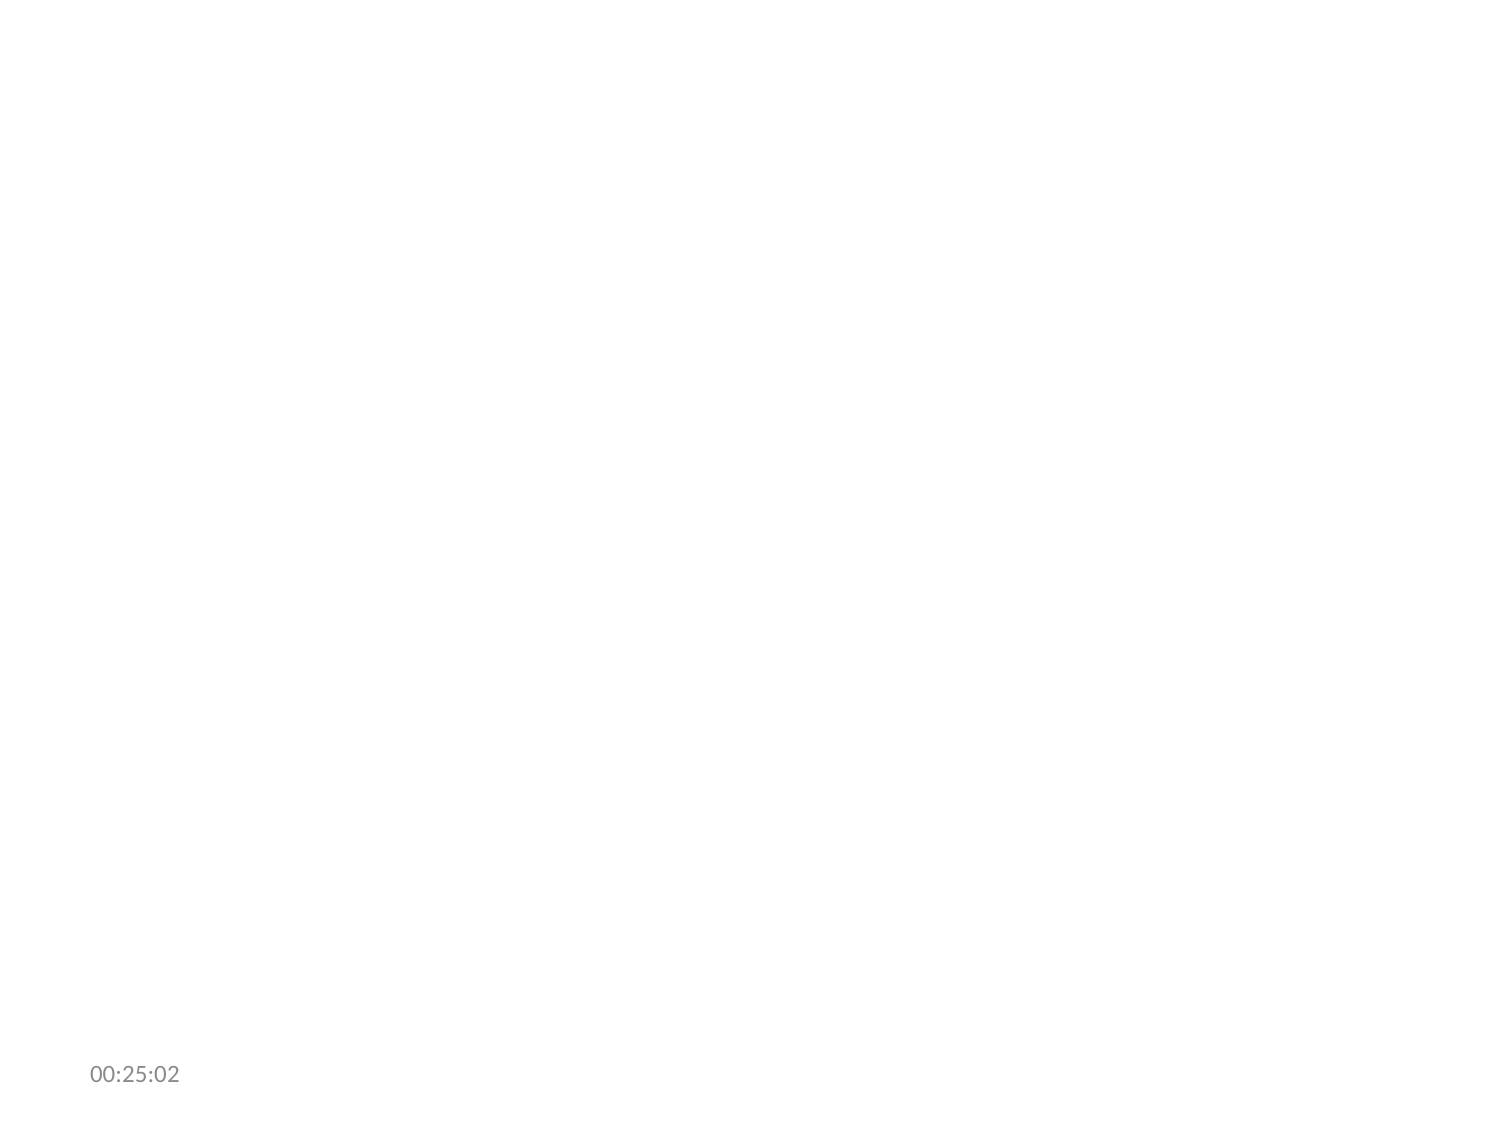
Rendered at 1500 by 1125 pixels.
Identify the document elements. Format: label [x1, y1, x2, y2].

slide_number [75, 1042, 425, 1103]
